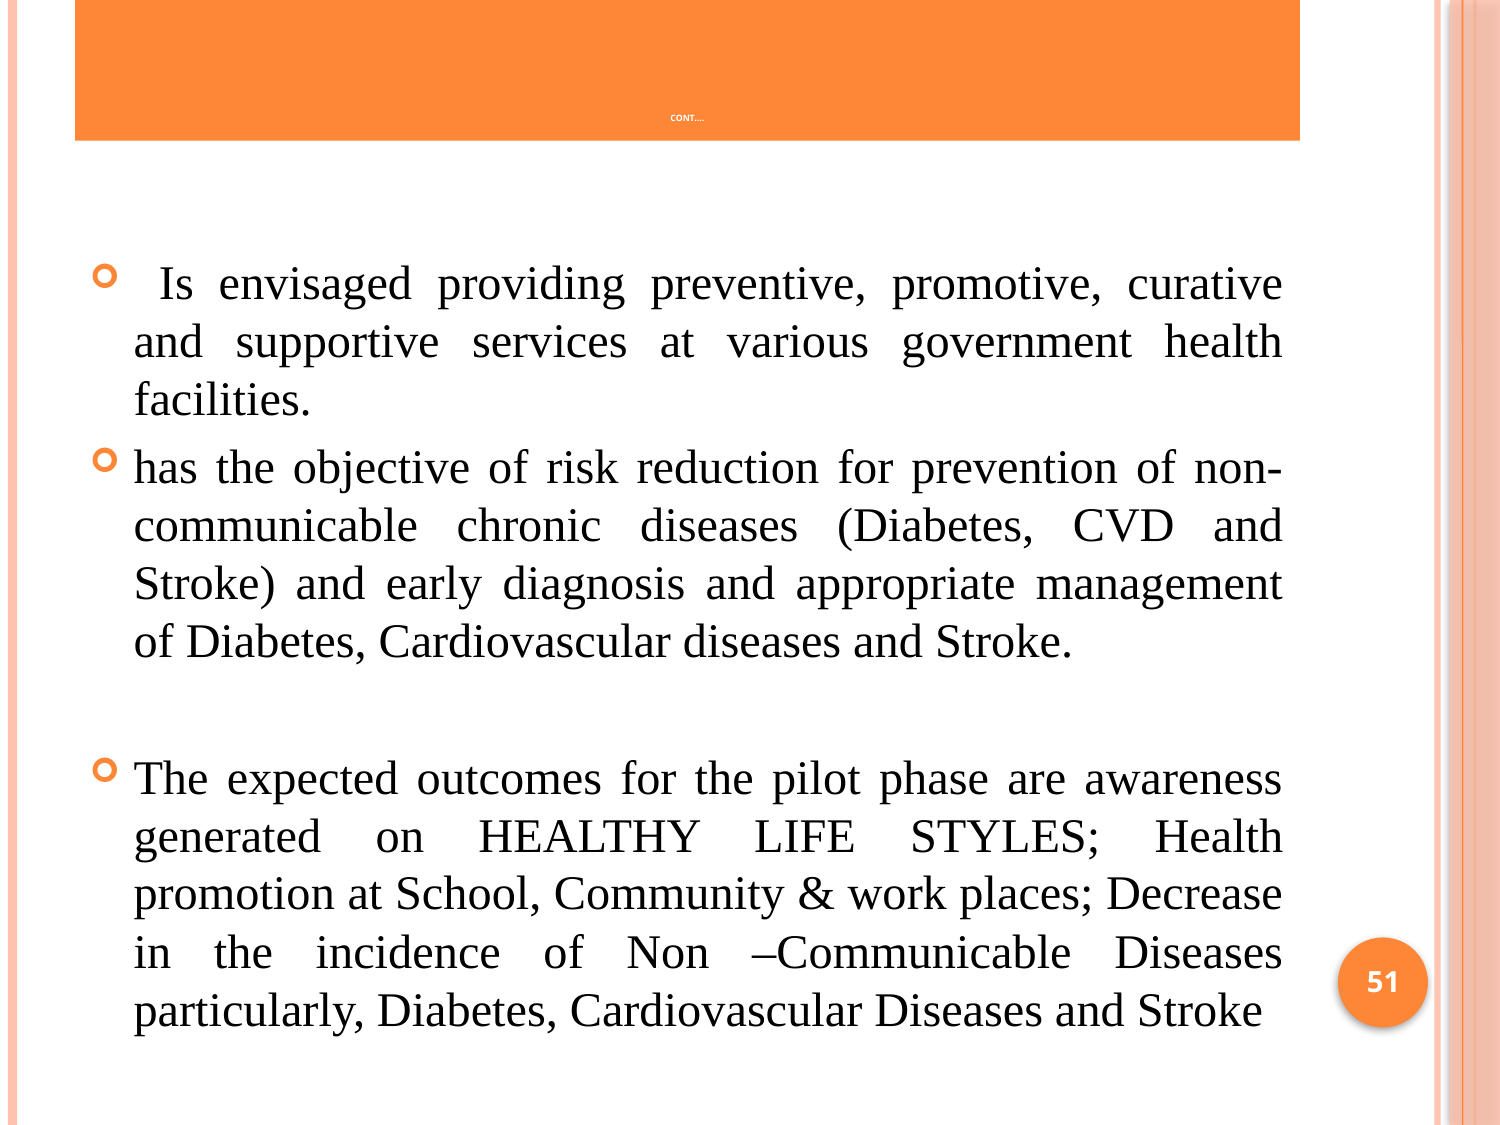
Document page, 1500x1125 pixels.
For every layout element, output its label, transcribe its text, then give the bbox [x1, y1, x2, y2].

slide_number 51 [1333, 940, 1434, 1027]
title Cont…. [75, 0, 1300, 141]
list Is envisaged providing preventive, promotive, curative and supportive services at various government health facilities. has the objective of risk reduction for prevention of non-communicable chronic diseases (Diabetes, CVD and Stroke) and early diagnosis and appropriate management of Diabetes, Cardiovascular diseases and Stroke. The expected outcomes for the pilot phase are awareness generated on HEALTHY LIFE STYLES; Health promotion at School, Community & work places; Decrease in the incidence of Non –Communicable Diseases particularly, Diabetes, Cardiovascular Diseases and Stroke [75, 175, 1300, 1062]
